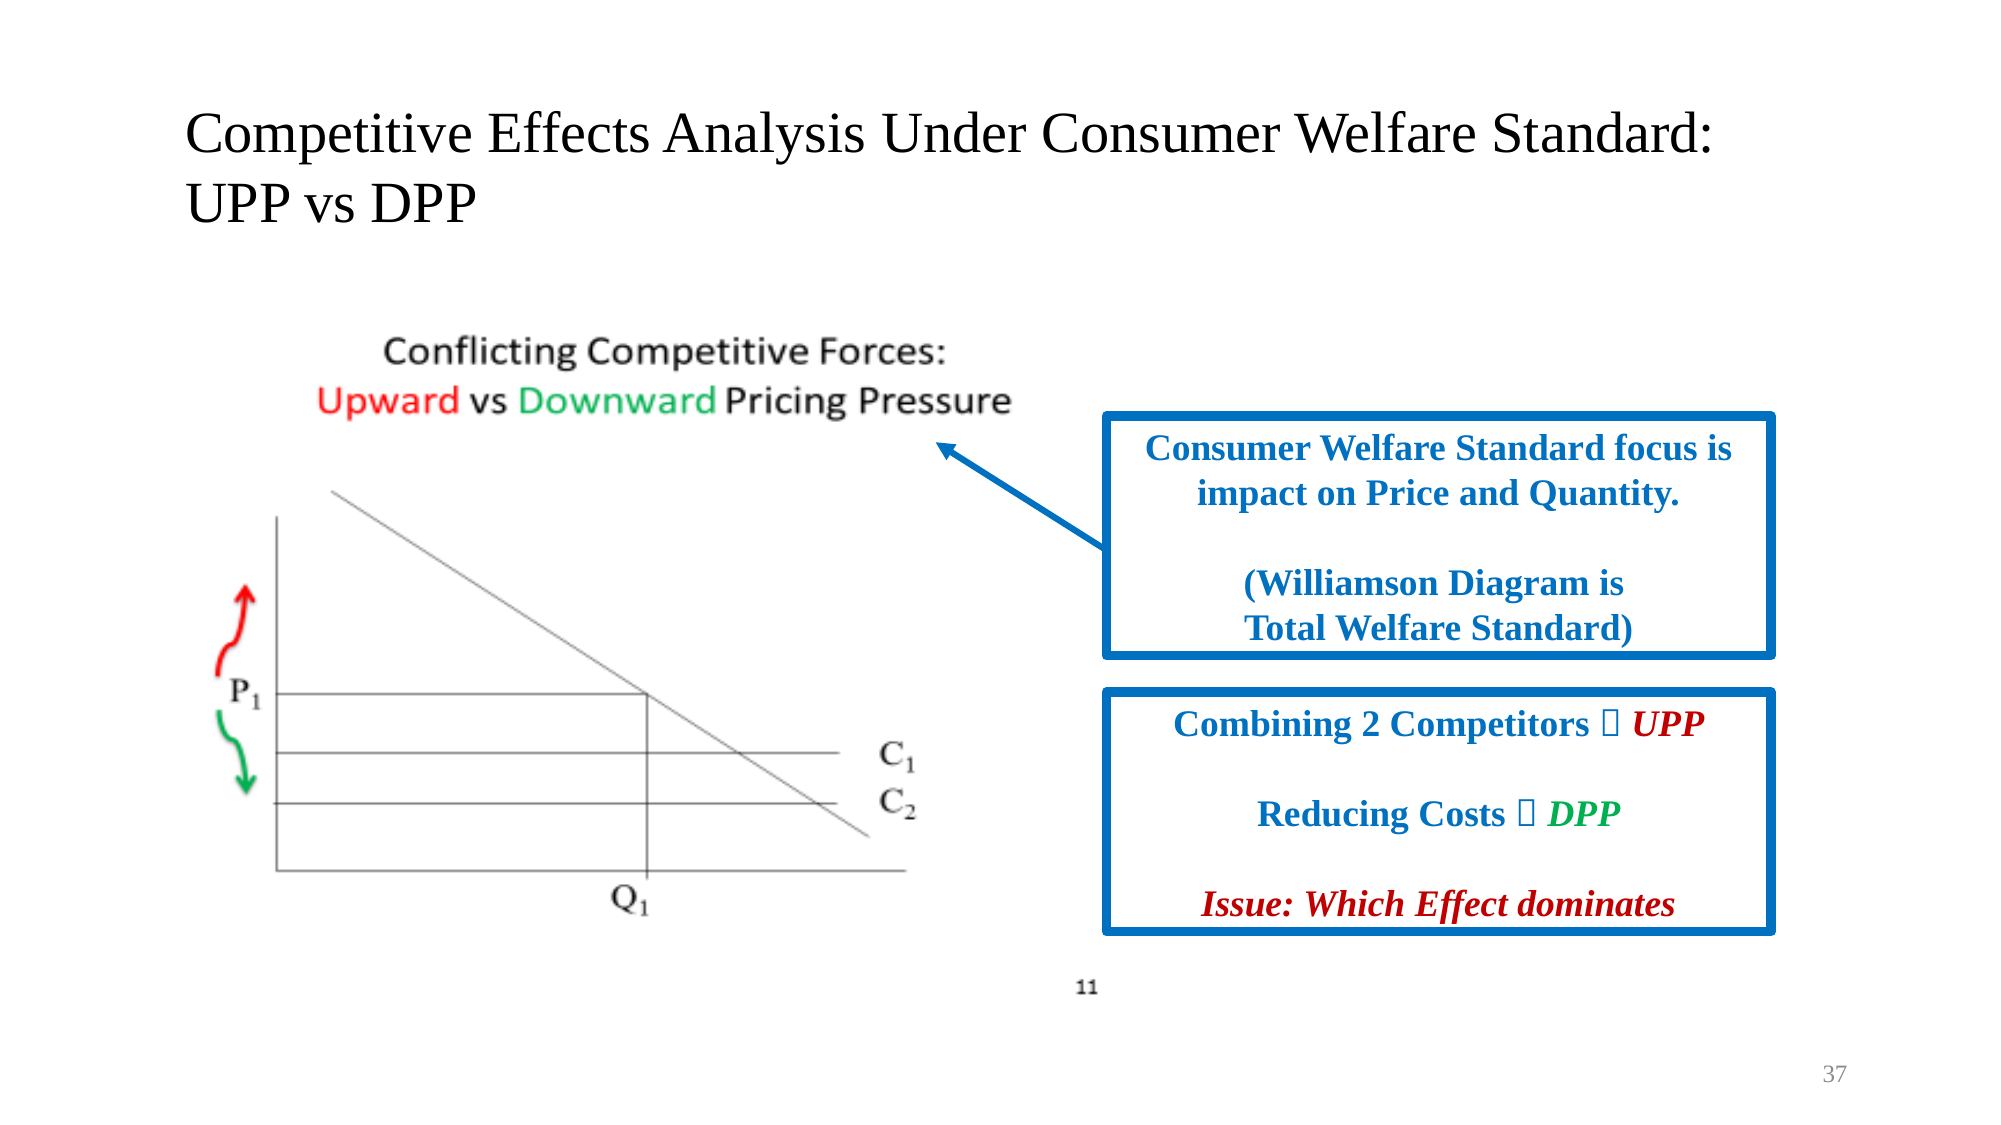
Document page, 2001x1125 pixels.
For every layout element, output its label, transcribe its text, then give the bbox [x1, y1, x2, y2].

text_box Competitive Effects Analysis Under Consumer Welfare Standard: UPP vs DPP [170, 86, 1768, 242]
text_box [935, 442, 1107, 551]
slide_number 37 [1412, 1042, 1863, 1103]
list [54, 264, 1165, 1022]
text_box Combining 2 Competitors  UPP Reducing Costs  DPP Issue: Which Effect dominates [1165, 692, 1772, 932]
text_box Consumer Welfare Standard focus is impact on Price and Quantity. (Williamson Diagram is Total Welfare Standard) [1165, 415, 1772, 656]
